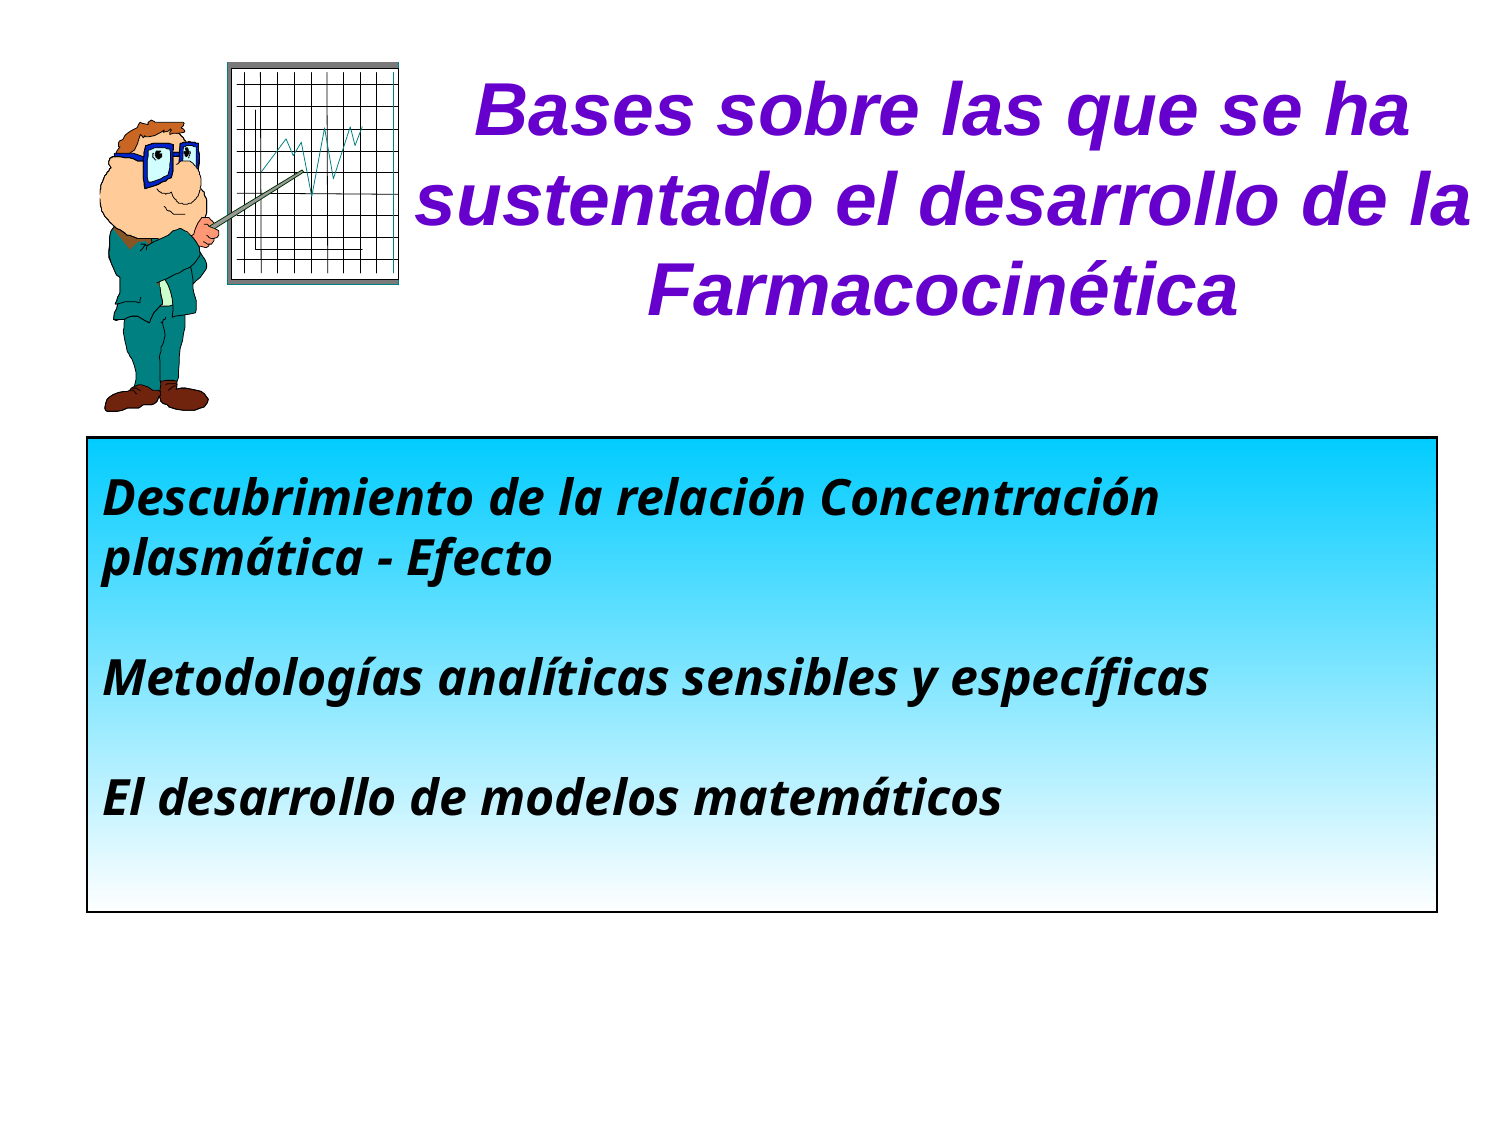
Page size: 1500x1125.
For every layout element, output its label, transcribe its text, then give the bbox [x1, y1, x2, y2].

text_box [99, 62, 401, 413]
text_box Descubrimiento de la relación Concentración plasmática - Efecto Metodologías analíticas sensibles y específicas El desarrollo de modelos matemáticos [87, 437, 1438, 913]
text_box Bases sobre las que se ha sustentado el desarrollo de la Farmacocinética [404, 212, 1500, 338]
